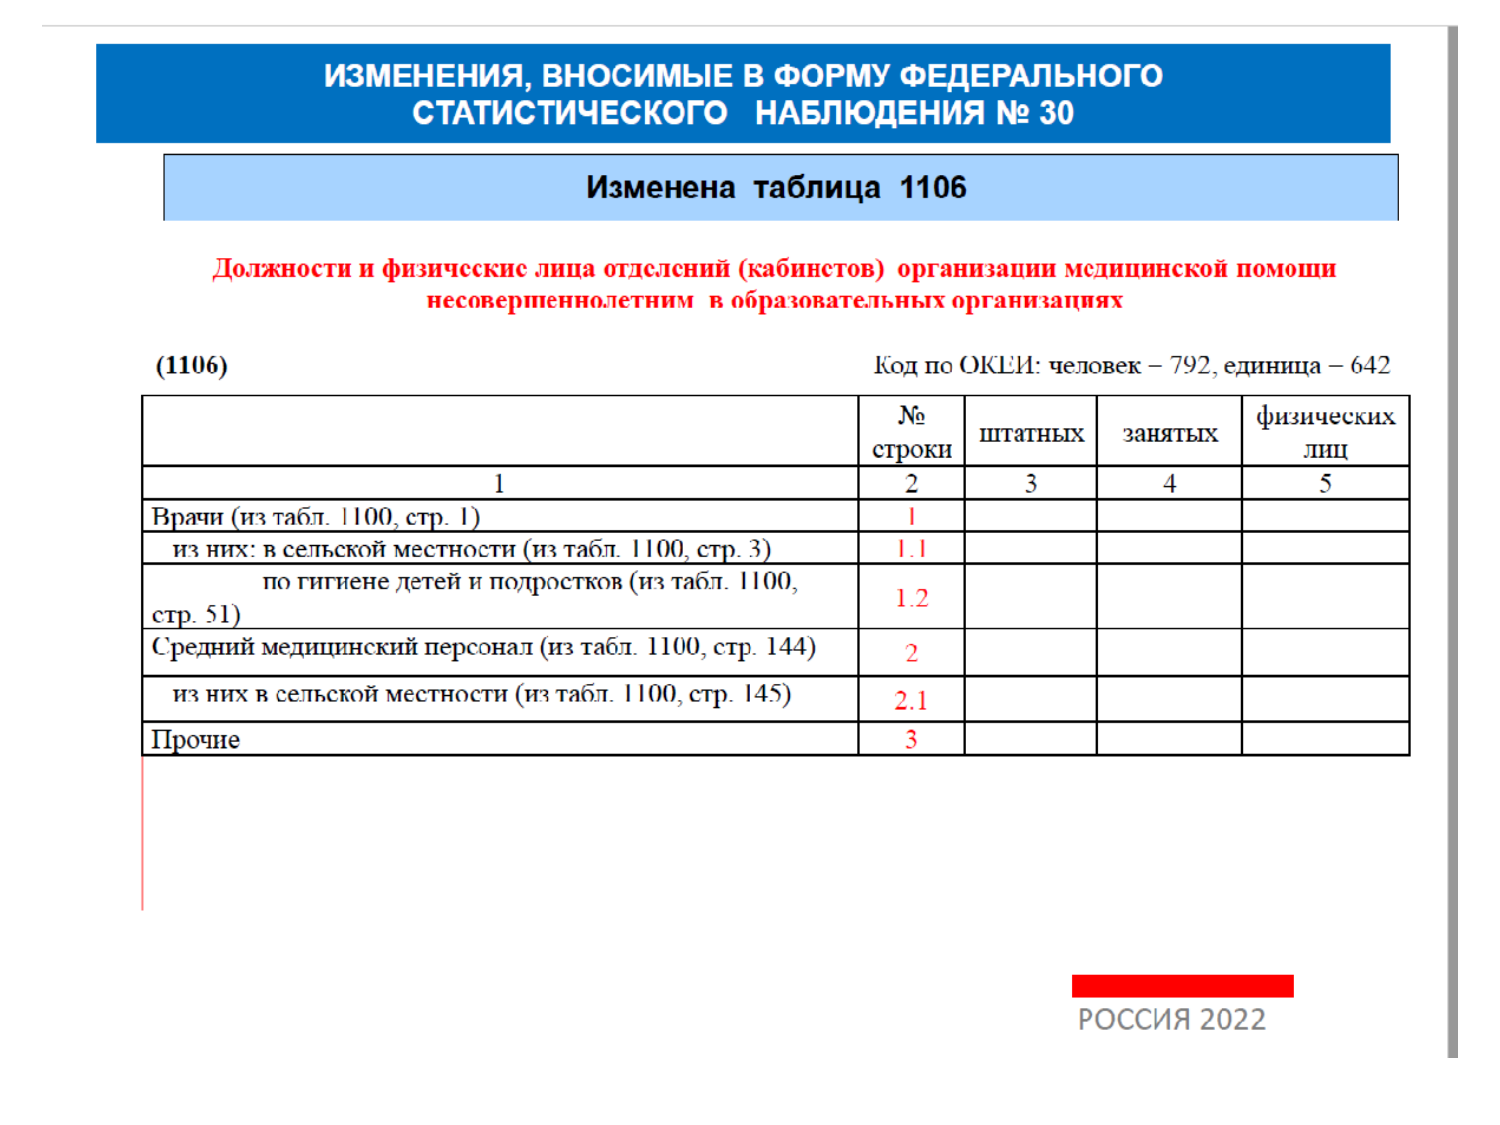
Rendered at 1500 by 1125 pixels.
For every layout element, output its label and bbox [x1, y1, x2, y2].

picture [42, 23, 1458, 1058]
